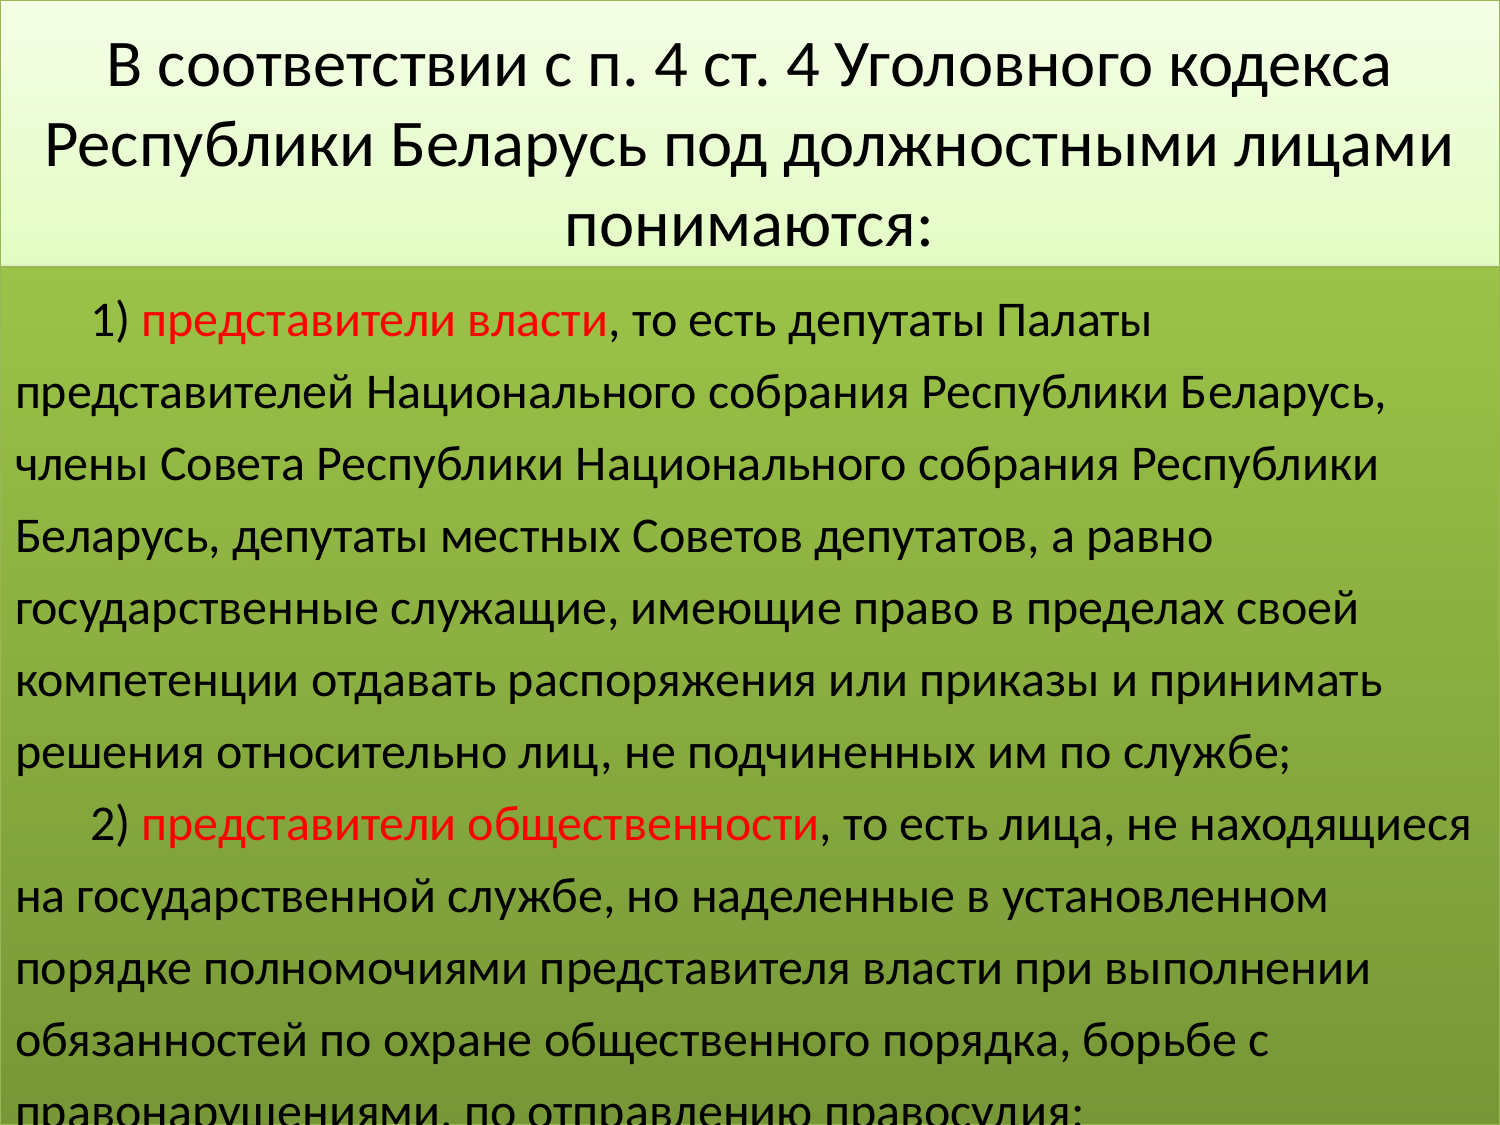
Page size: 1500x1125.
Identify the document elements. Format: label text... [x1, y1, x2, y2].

subtitle 1) представители власти, то есть депутаты Палаты представителей Национального собрания Республики Беларусь, члены Совета Республики Национального собрания Республики Беларусь, депутаты местных Советов депутатов, а равно государственные служащие, имеющие право в пределах своей компетенции отдавать распоряжения или приказы и принимать решения относительно лиц, не подчиненных им по службе; 2) представители общественности, то есть лица, не находящиеся на государственной службе, но наделенные в установленном порядке полномочиями представителя власти при выполнении обязанностей по охране общественного порядка, борьбе с правонарушениями, по отправлению правосудия; [0, 266, 1500, 1125]
title В соответствии с п. 4 ст. 4 Уголовного кодекса Республики Беларусь под должностными лицами понимаются: [0, 0, 1500, 266]
